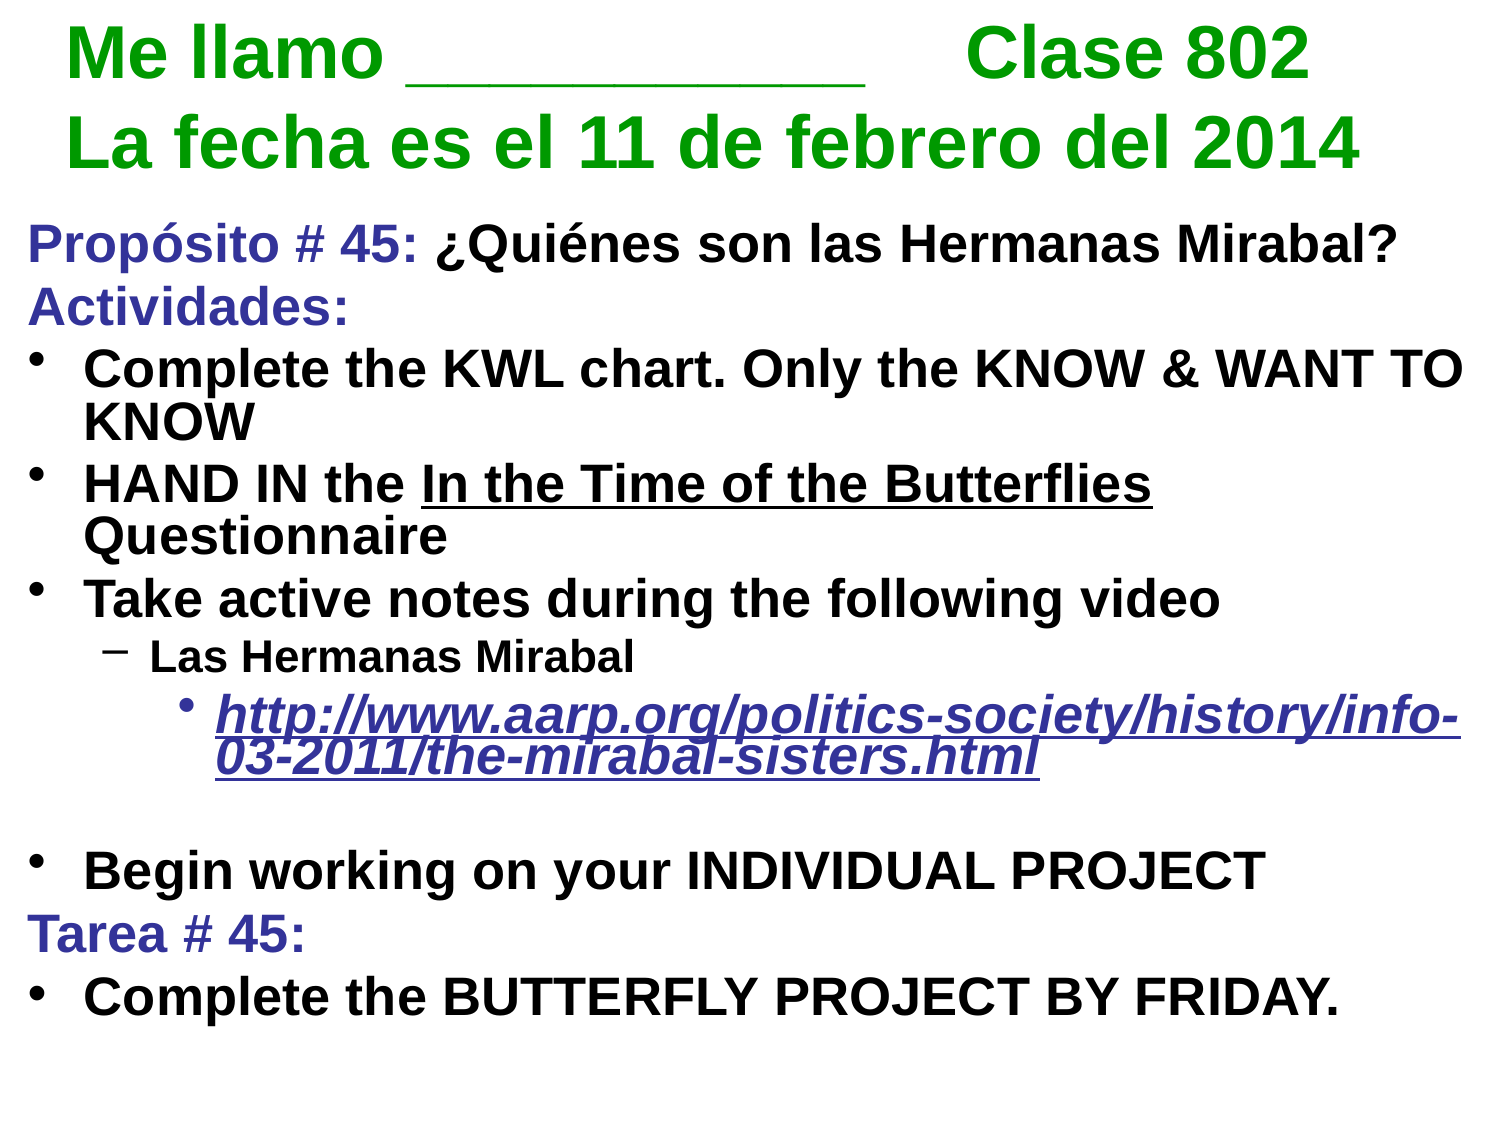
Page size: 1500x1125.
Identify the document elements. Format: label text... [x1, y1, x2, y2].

list Propósito # 45: ¿Quiénes son las Hermanas Mirabal? Actividades: Complete the KWL chart. Only the KNOW & WANT TO KNOW HAND IN the In the Time of the Butterflies Questionnaire Take active notes during the following video Las Hermanas Mirabal http://www.aarp.org/politics-society/history/info-03-2011/the-mirabal-sisters.html Begin working on your INDIVIDUAL PROJECT Tarea # 45: Complete the BUTTERFLY PROJECT BY FRIDAY. [12, 213, 1488, 1125]
title Me llamo ___________ Clase 802 La fecha es el 11 de febrero del 2014 [50, 0, 1450, 188]
